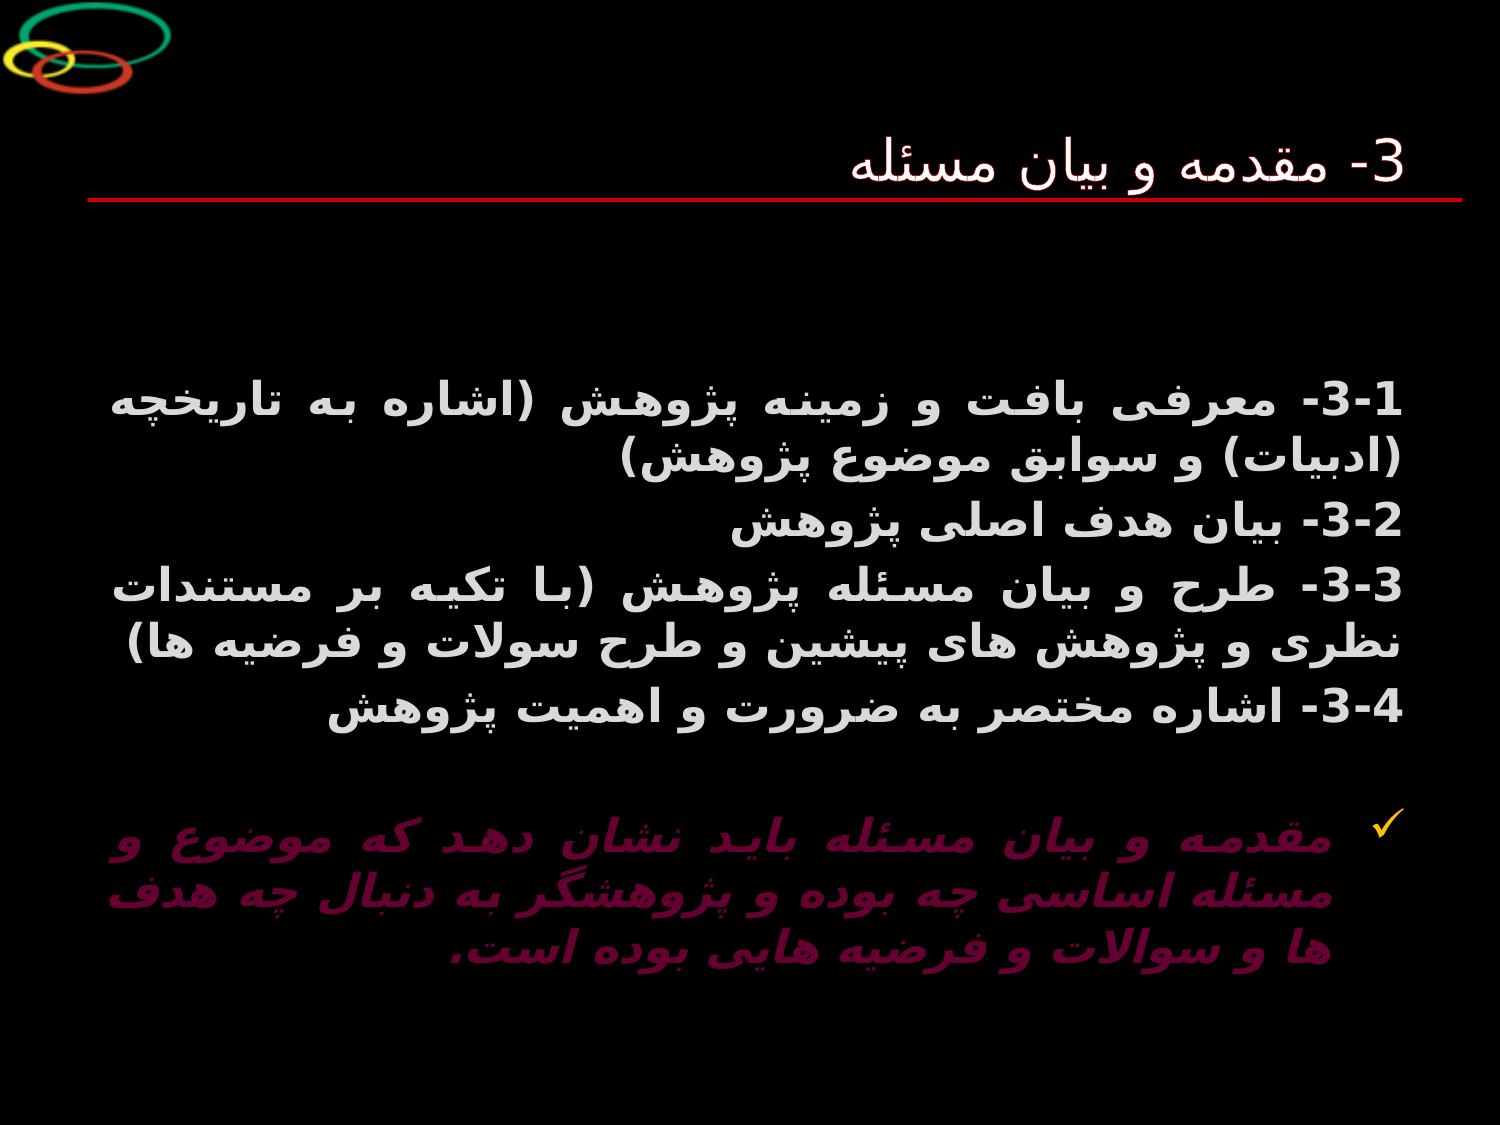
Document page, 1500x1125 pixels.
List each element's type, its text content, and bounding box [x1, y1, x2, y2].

text_box 3- مقدمه و بیان مسئله [489, 85, 1422, 200]
picture [0, 0, 175, 98]
text_box 3-1- معرفی بافت و زمینه پژوهش (اشاره به تاریخچه (ادبیات) و سوابق موضوع پژوهش) 3-2- بیان هدف اصلی پژوهش 3-3- طرح و بیان مسئله پژوهش (با تکیه بر مستندات نظری و پژوهش های پیشین و طرح سولات و فرضیه ها) 3-4- اشاره مختصر به ضرورت و اهمیت پژوهش مقدمه و بیان مسئله باید نشان دهد که موضوع و مسئله اساسی چه بوده و پژوهشگر به دنبال چه هدف ها و سوالات و فرضیه هایی بوده است. [88, 361, 1420, 989]
